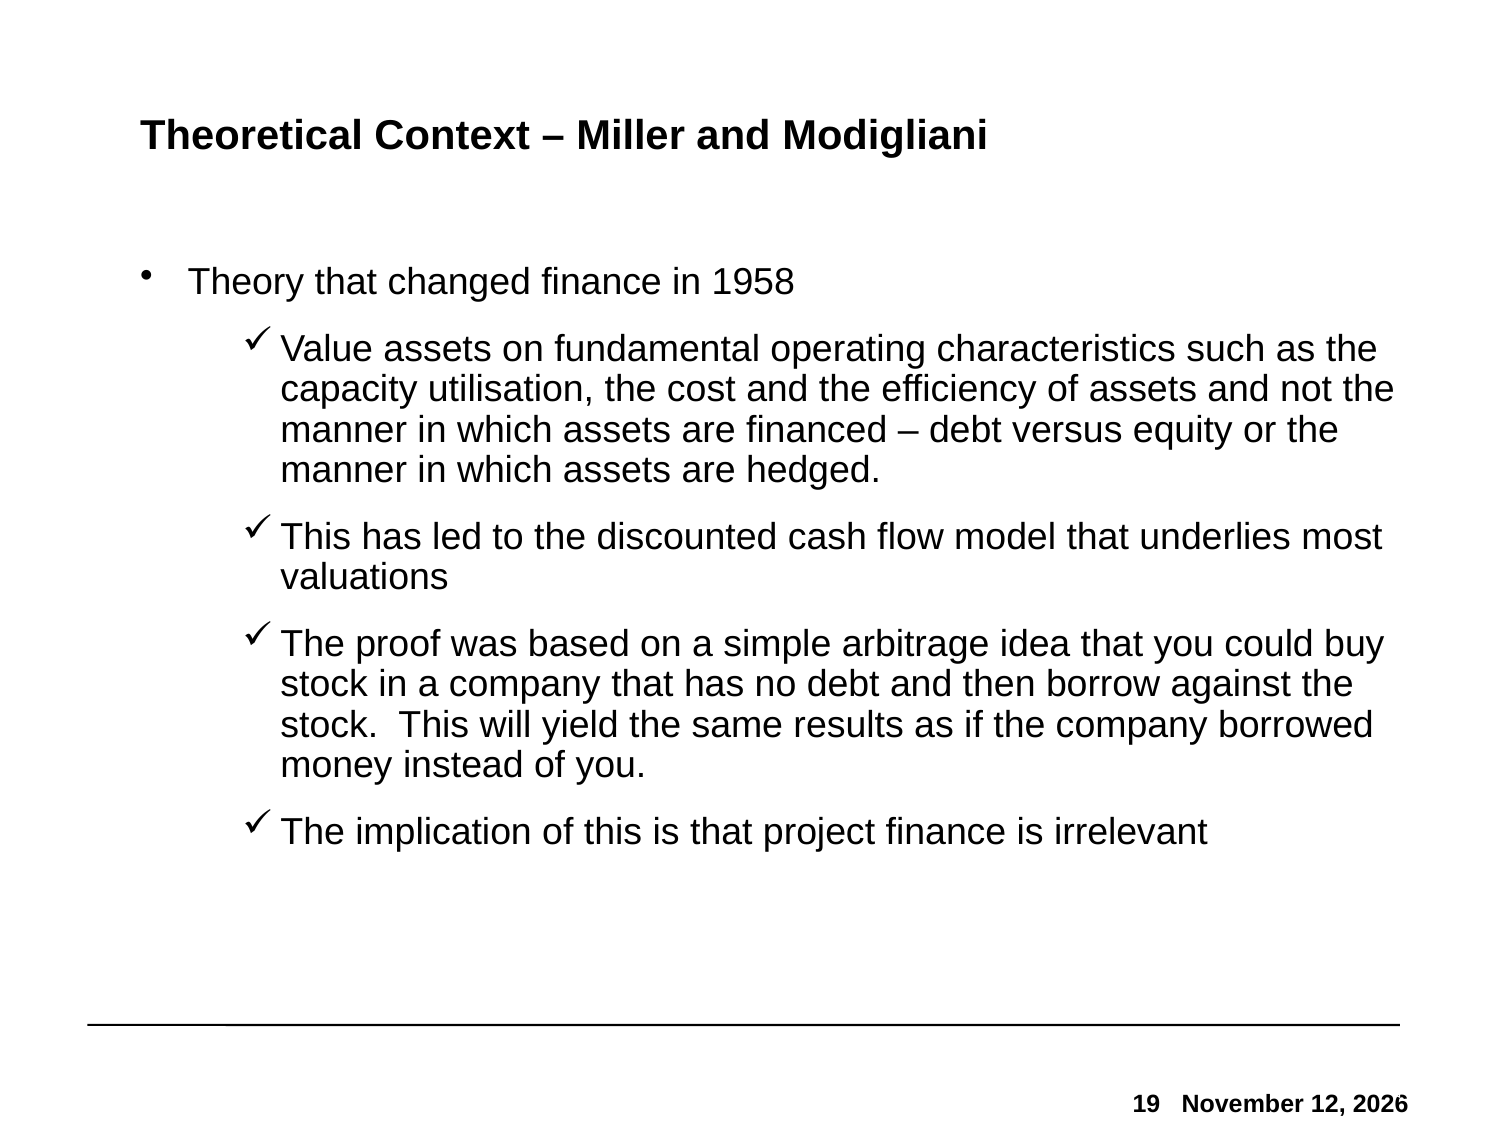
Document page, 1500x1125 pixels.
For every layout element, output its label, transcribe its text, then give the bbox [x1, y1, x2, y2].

list Theory that changed finance in 1958 Value assets on fundamental operating characteristics such as the capacity utilisation, the cost and the efficiency of assets and not the manner in which assets are financed – debt versus equity or the manner in which assets are hedged. This has led to the discounted cash flow model that underlies most valuations The proof was based on a simple arbitrage idea that you could buy stock in a company that has no debt and then borrow against the stock. This will yield the same results as if the company borrowed money instead of you. The implication of this is that project finance is irrelevant [124, 249, 1426, 1013]
title Theoretical Context – Miller and Modigliani [124, 99, 1401, 226]
